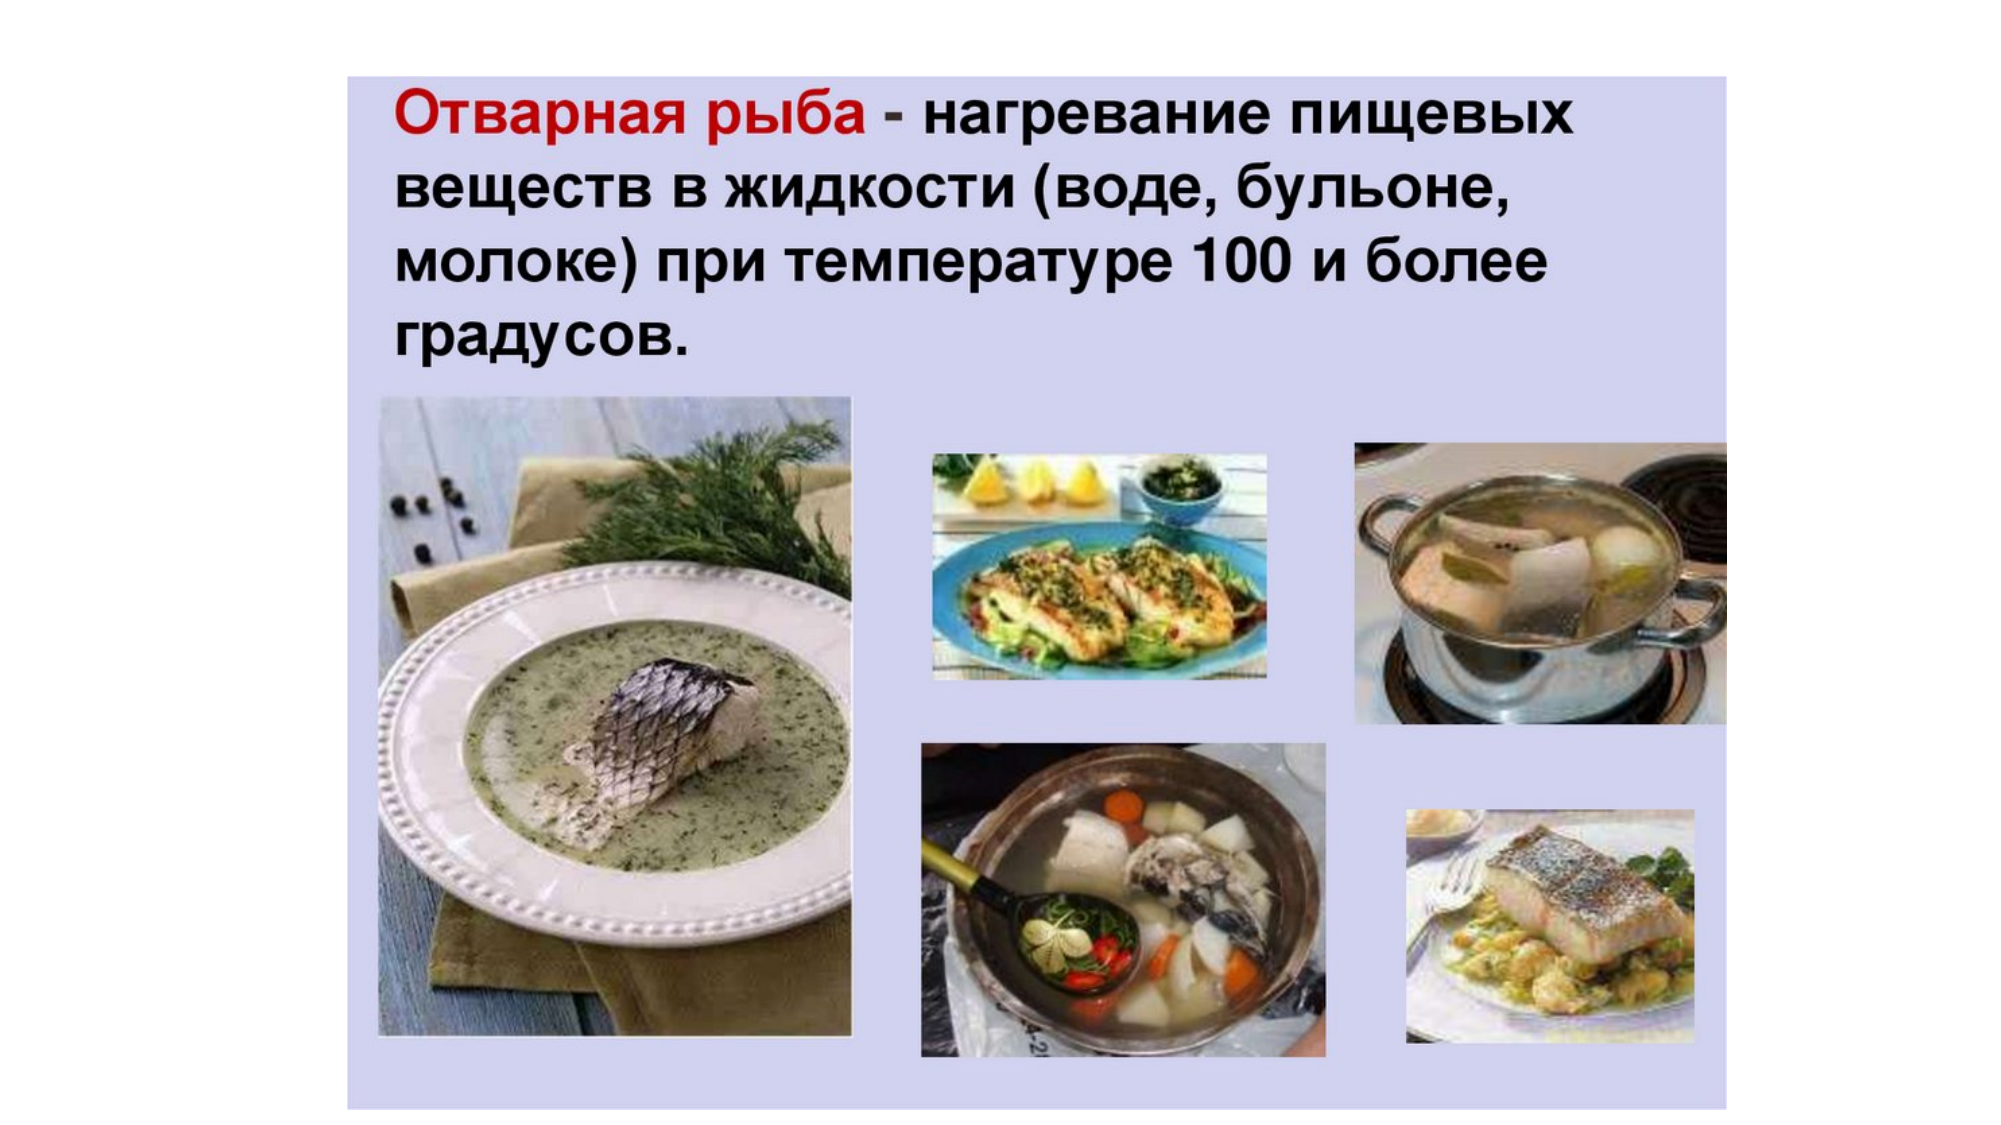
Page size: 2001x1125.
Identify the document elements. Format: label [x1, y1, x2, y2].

picture [347, 76, 1727, 1110]
